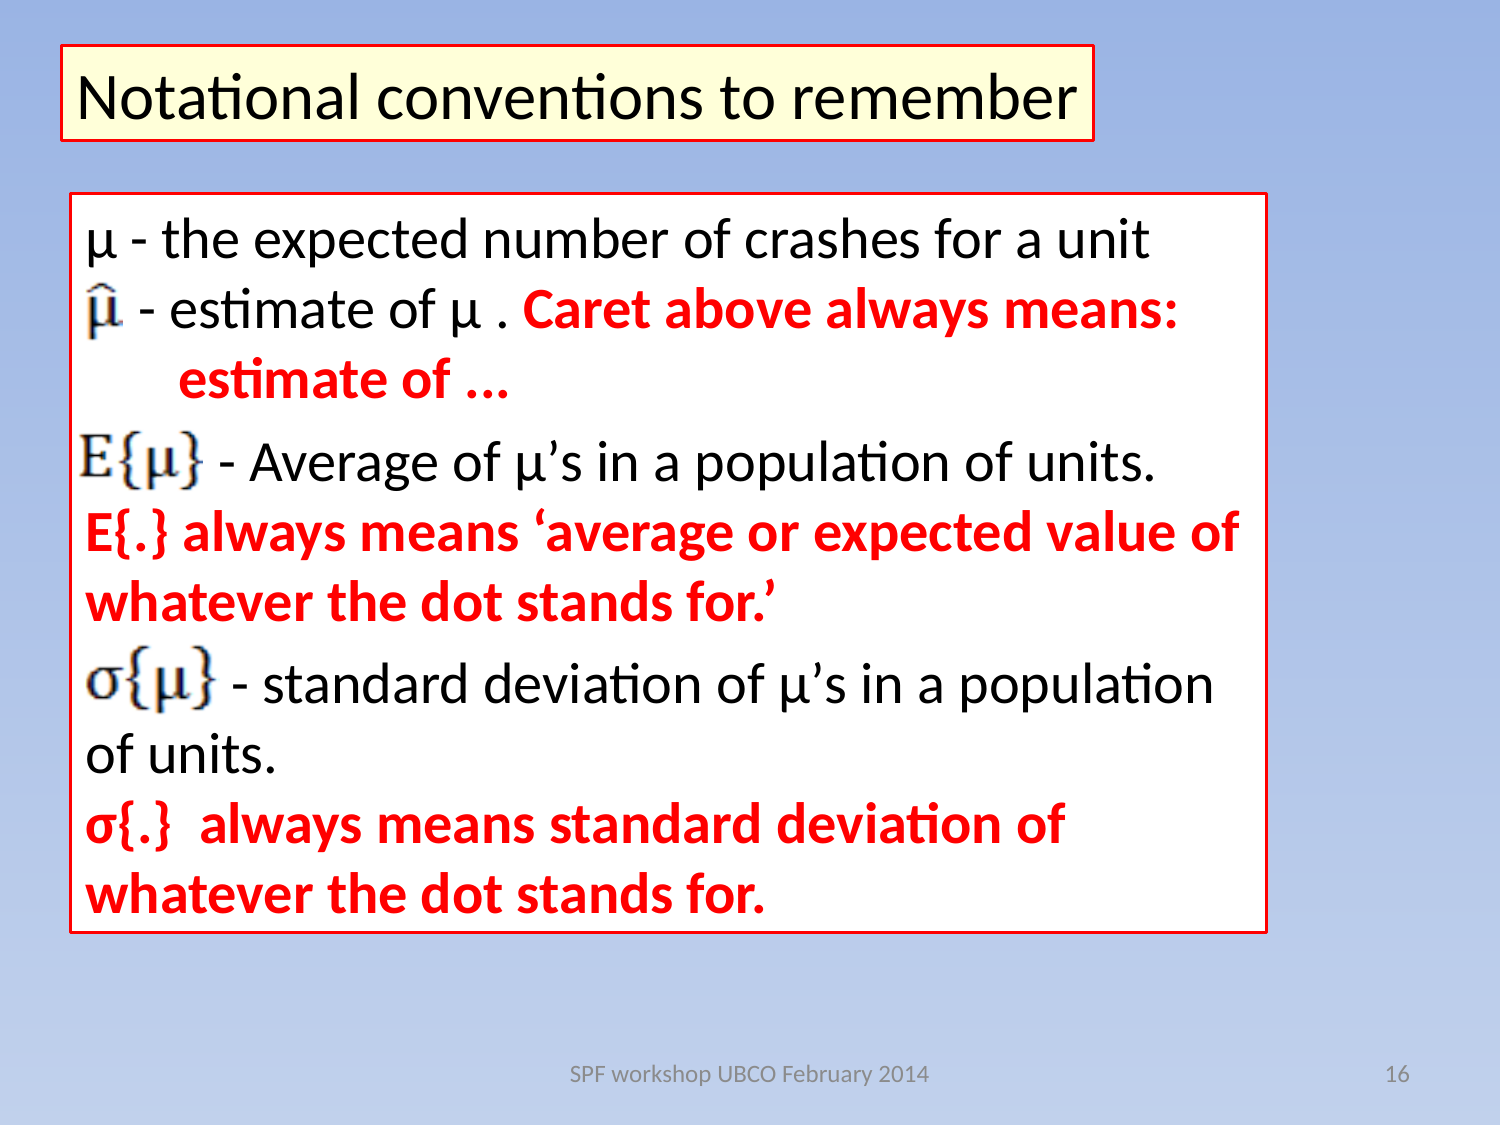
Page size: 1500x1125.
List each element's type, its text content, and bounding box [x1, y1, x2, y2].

slide_number 16 [1074, 1042, 1425, 1103]
text_box Notational conventions to remember [61, 75, 1094, 108]
text_box μ - the expected number of crashes for a unit - estimate of μ . Caret above always means: estimate of ... - Average of μ’s in a population of units. E{.} always means ‘average or expected value of whatever the dot stands for.’ - standard deviation of μ’s in a population of units. σ{.} always means standard deviation of whatever the dot stands for. [70, 193, 1267, 933]
picture [85, 266, 123, 358]
picture [85, 636, 221, 733]
text_box [0, 1, 1500, 75]
picture [77, 421, 203, 511]
text_box [0, 109, 1500, 184]
footer SPF workshop UBCO February 2014 [512, 1042, 988, 1103]
